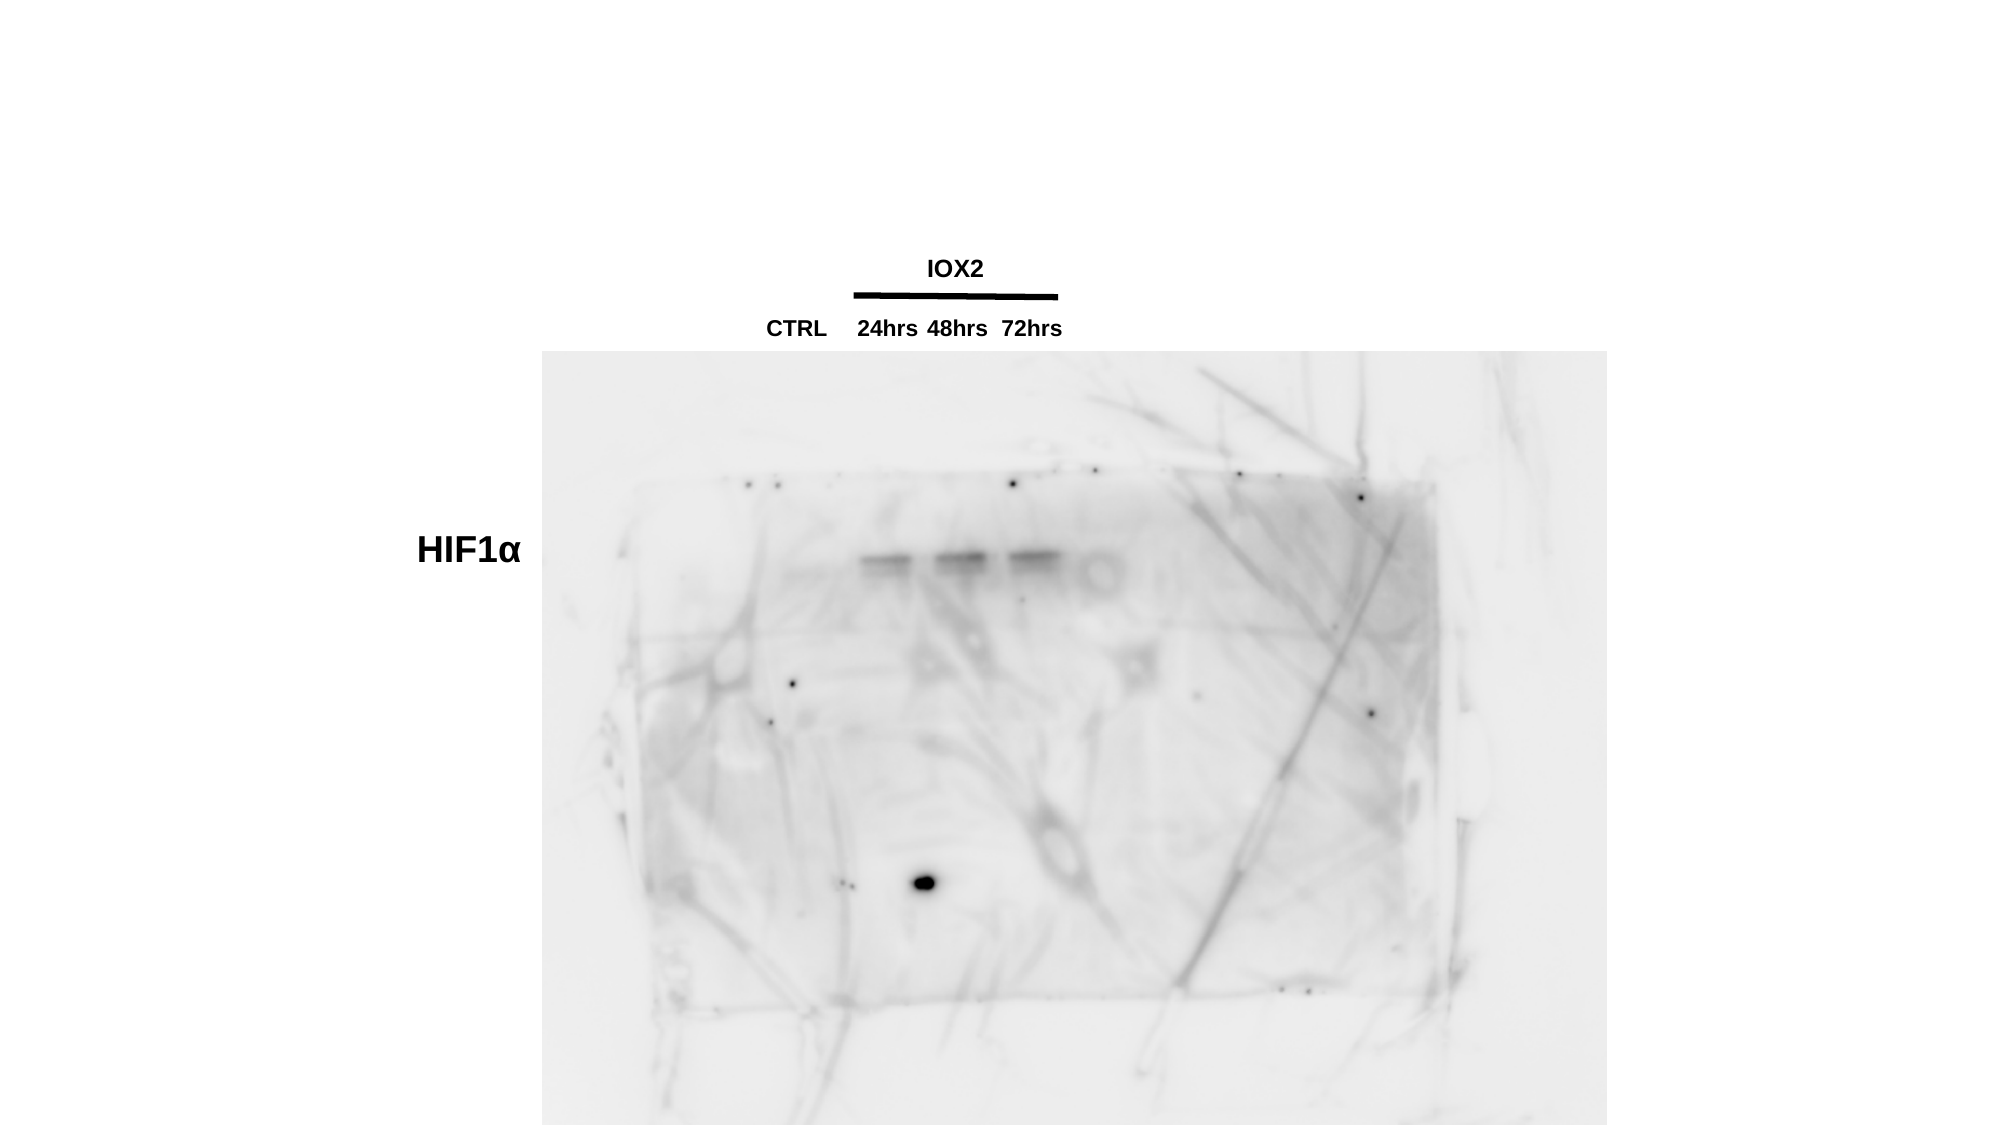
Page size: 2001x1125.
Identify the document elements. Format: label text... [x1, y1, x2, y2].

text_box 72hrs [986, 306, 1078, 349]
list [542, 351, 1606, 1125]
text_box HIF1α [402, 517, 537, 578]
text_box CTRL [751, 306, 842, 349]
text_box 24hrs [842, 306, 934, 349]
text_box IOX2 [912, 245, 1000, 291]
text_box 48hrs [934, 306, 986, 349]
